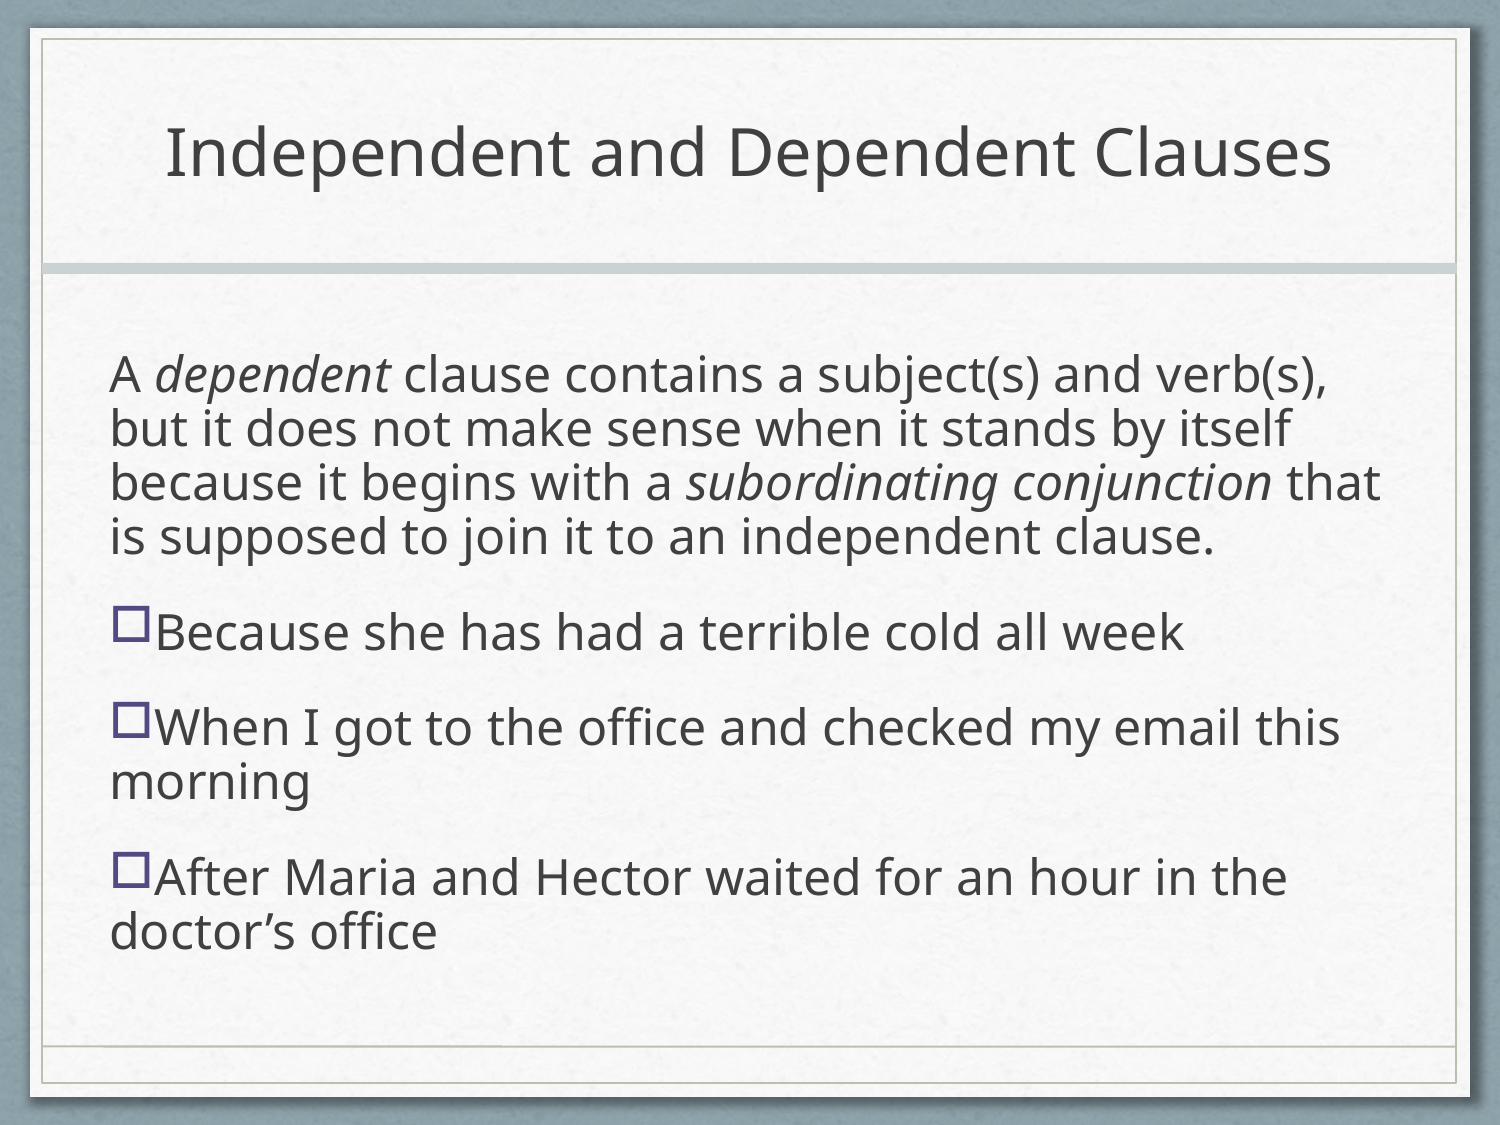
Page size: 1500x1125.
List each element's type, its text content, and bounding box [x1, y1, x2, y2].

title Independent and Dependent Clauses [147, 40, 1353, 260]
picture [30, 28, 1470, 1097]
list A dependent clause contains a subject(s) and verb(s), but it does not make sense when it stands by itself because it begins with a subordinating conjunction that is supposed to join it to an independent clause. Because she has had a terrible cold all week When I got to the office and checked my email this morning After Maria and Hector waited for an hour in the doctor’s office [94, 341, 1407, 988]
